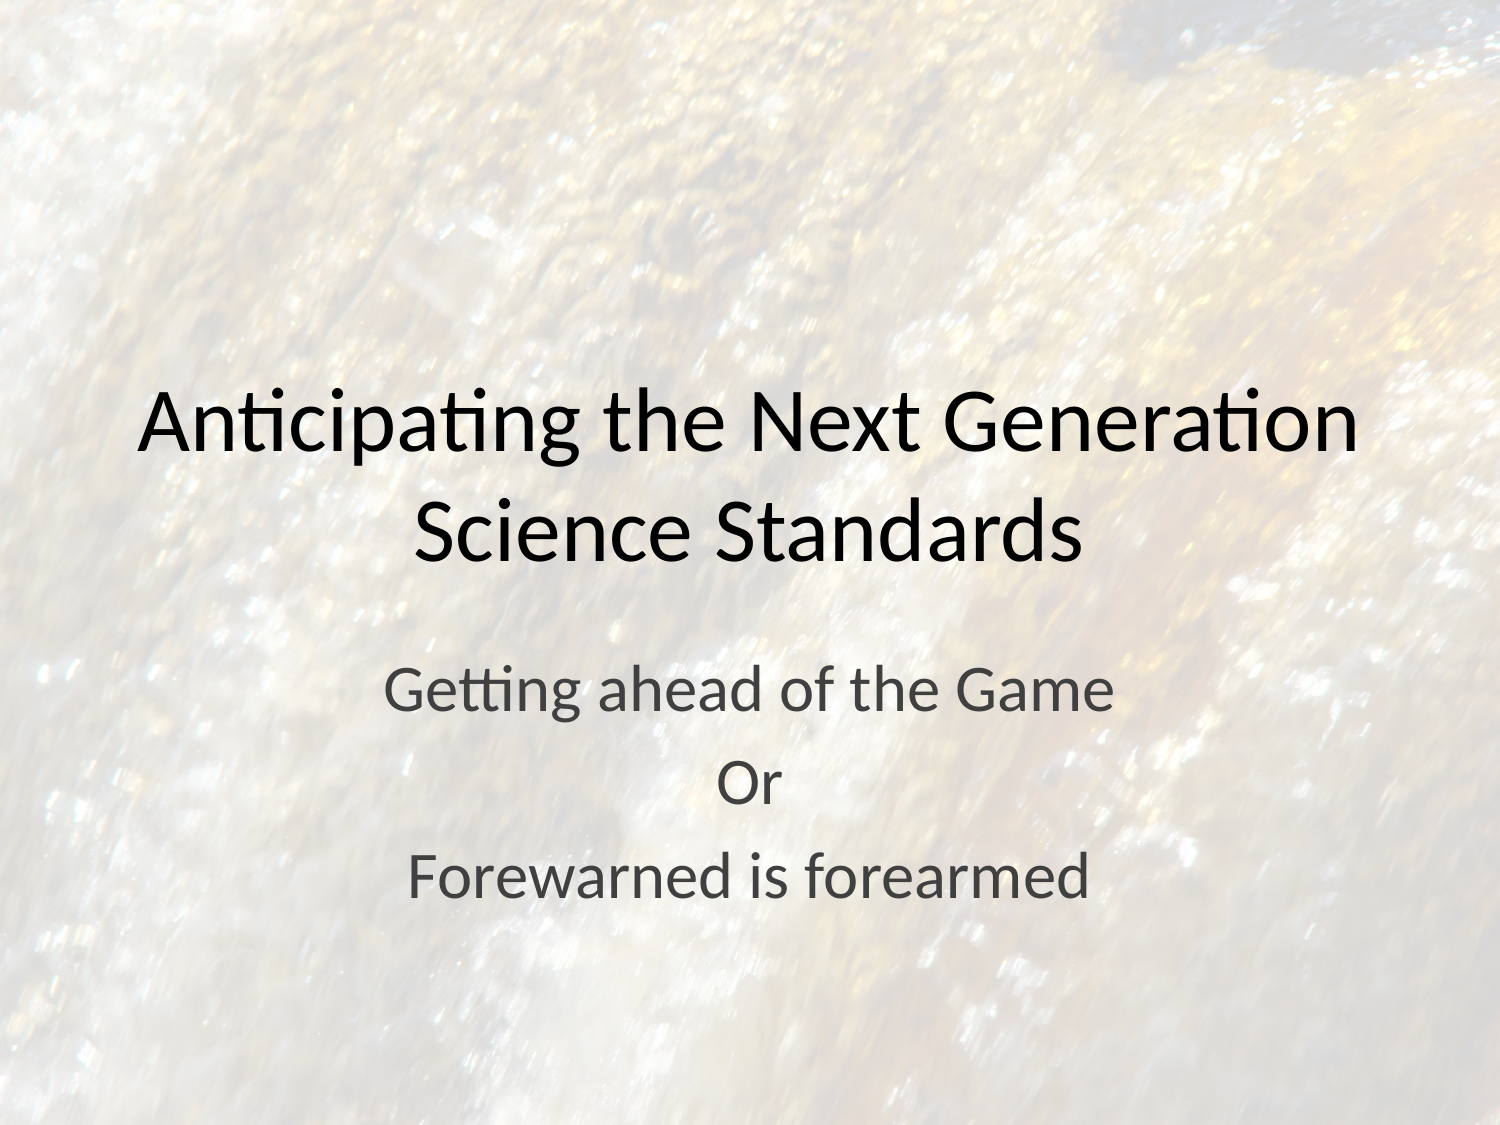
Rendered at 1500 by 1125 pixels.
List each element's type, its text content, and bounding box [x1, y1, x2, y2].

title Anticipating the Next Generation Science Standards [112, 349, 1388, 591]
subtitle Getting ahead of the Game Or Forewarned is forearmed [225, 637, 1275, 925]
